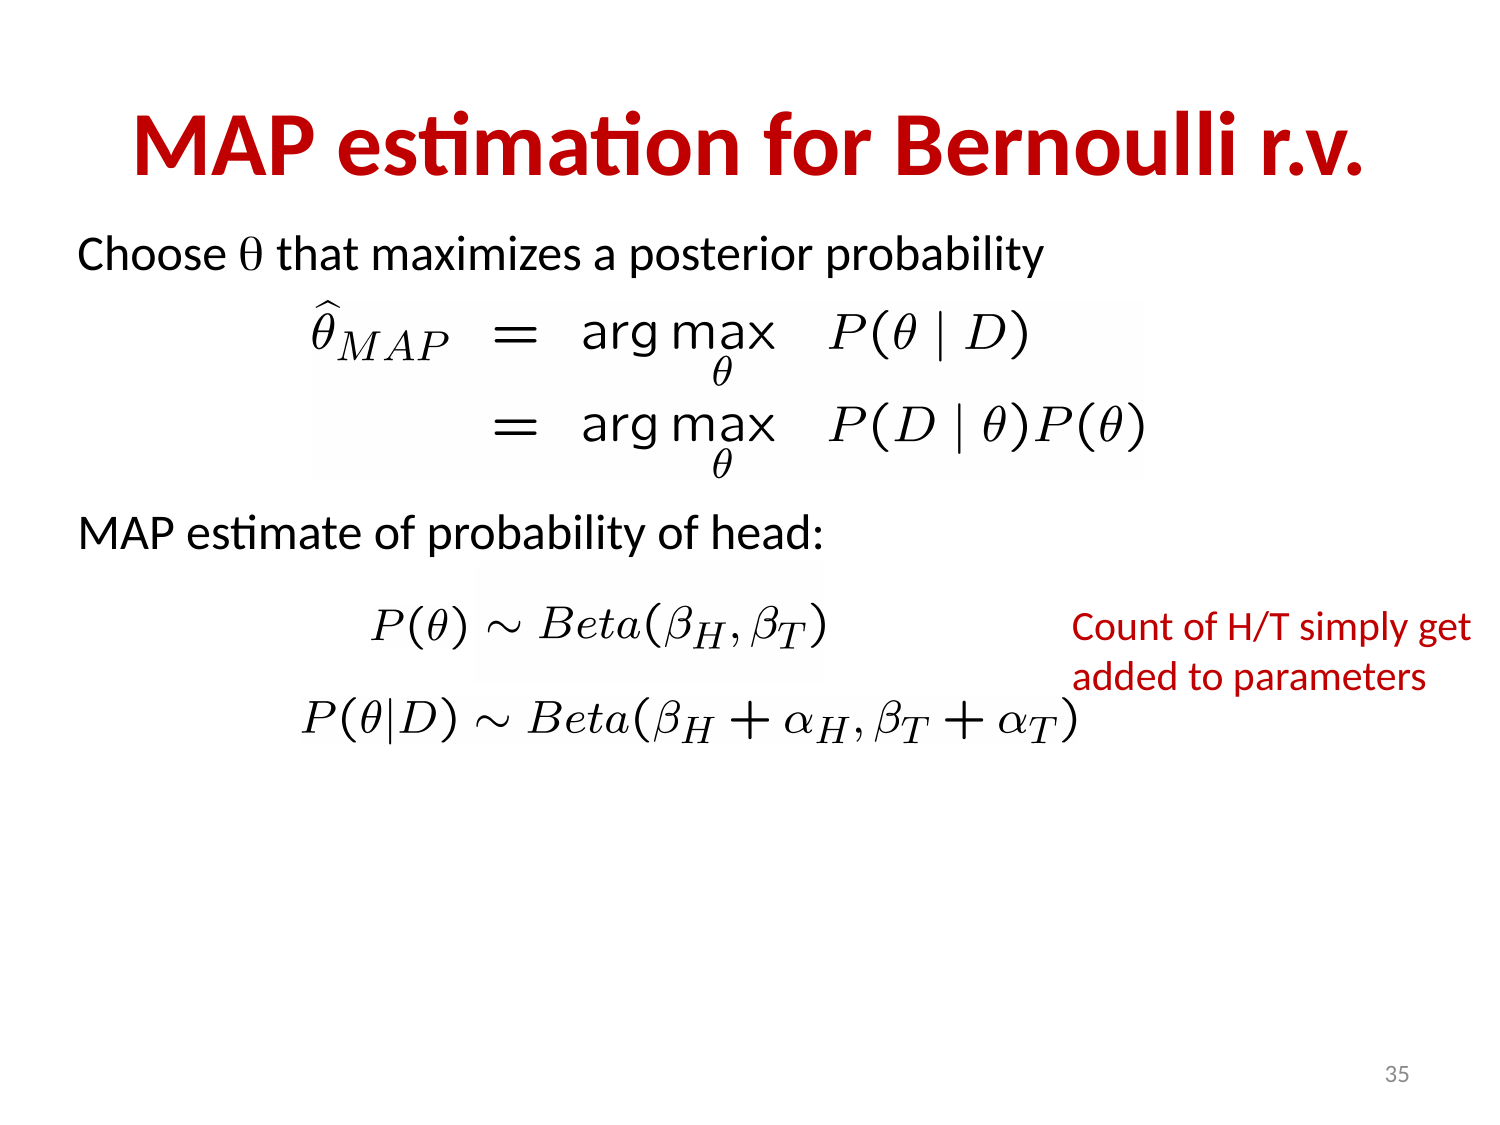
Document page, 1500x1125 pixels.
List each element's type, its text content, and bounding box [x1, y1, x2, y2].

picture [312, 299, 1144, 480]
text_box Choose  that maximizes a posterior probability MAP estimate of probability of head: [62, 212, 1463, 1075]
slide_number 35 [1074, 1075, 1425, 1103]
picture [299, 696, 1078, 746]
picture [370, 605, 466, 650]
text_box Count of H/T simply get added to parameters [1057, 591, 1500, 707]
title MAP estimation for Bernoulli r.v. [75, 45, 1425, 212]
picture [474, 562, 826, 685]
